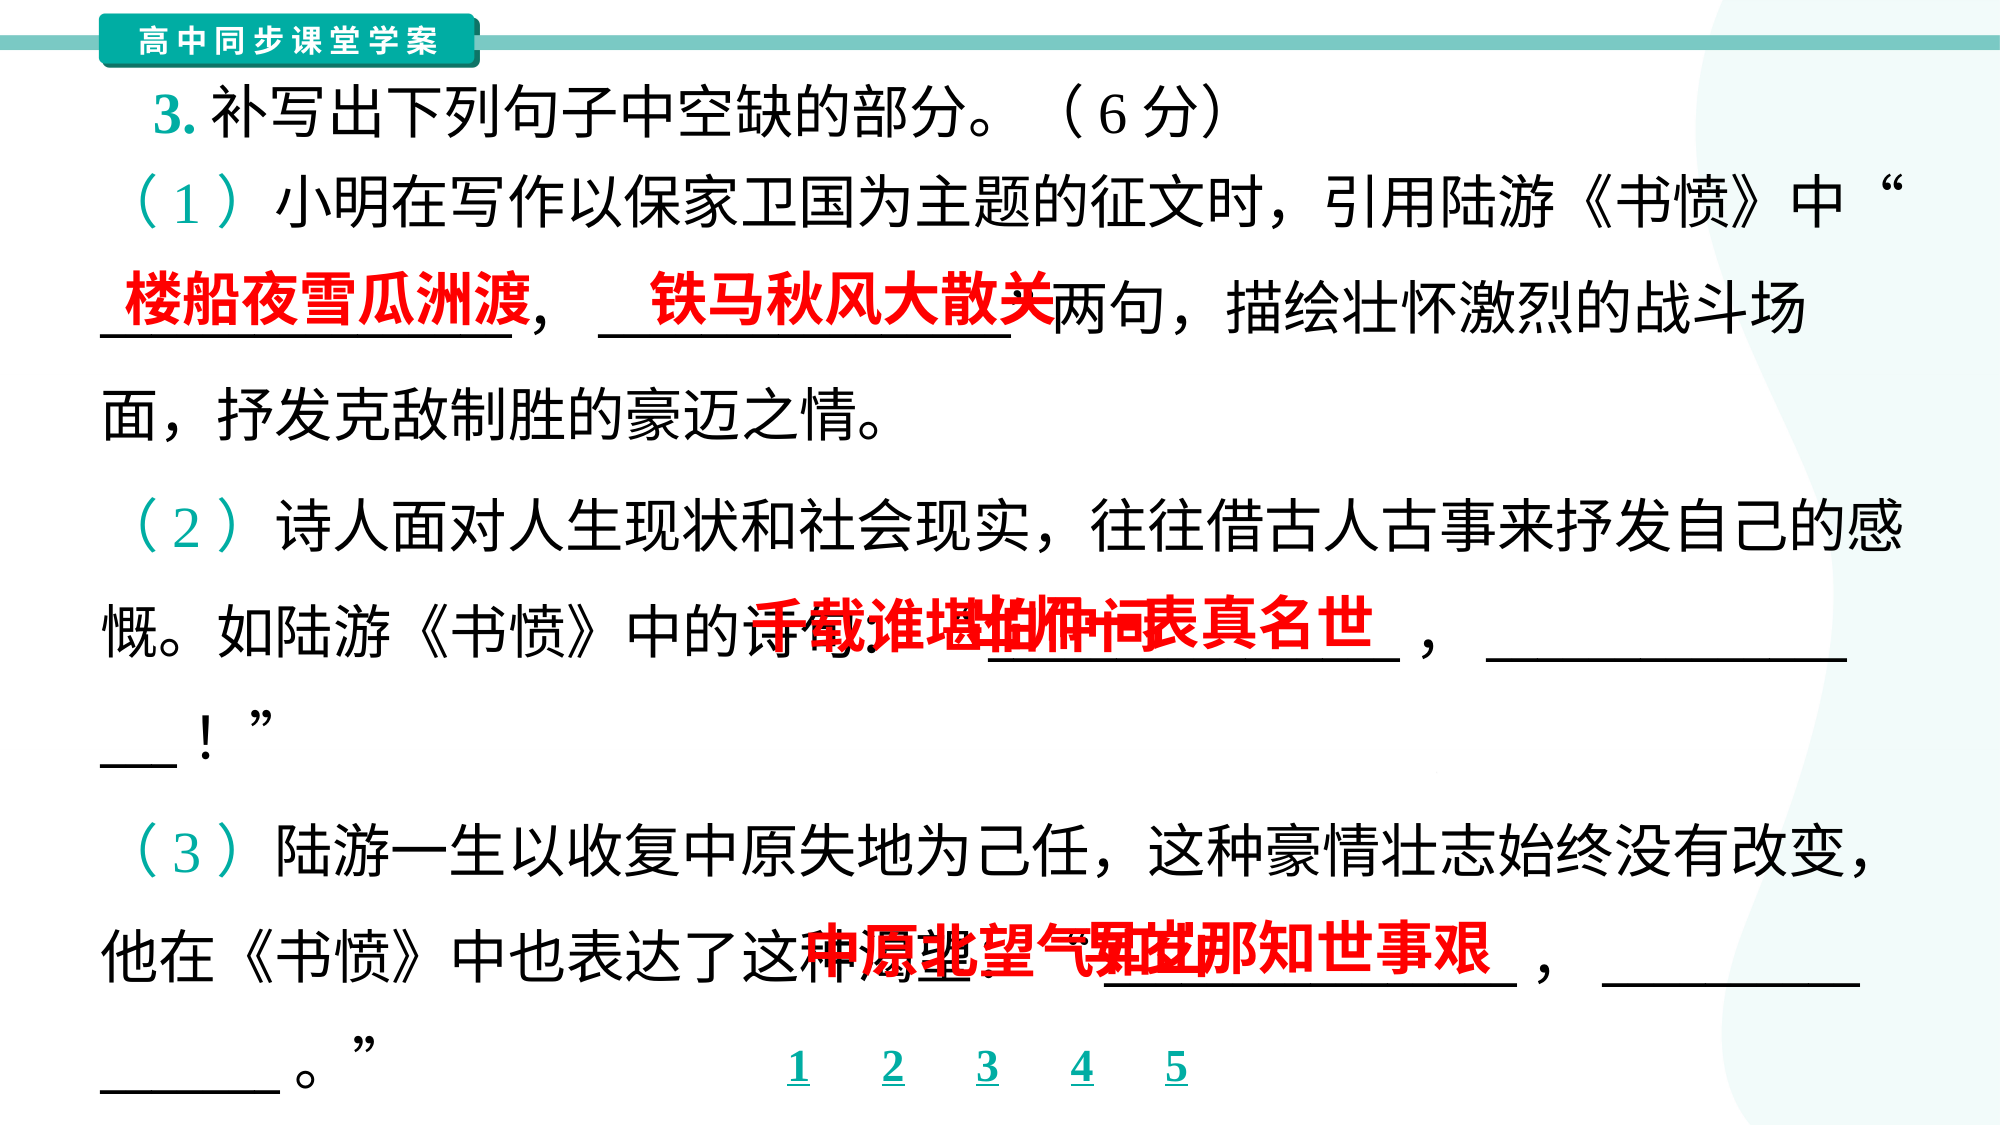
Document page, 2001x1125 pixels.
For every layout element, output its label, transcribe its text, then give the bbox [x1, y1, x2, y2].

text_box 3.补写出下列句子中空缺的部分。（6分） [153, 43, 1952, 146]
text_box （1）小明在写作以保家卫国为主题的征文时，引用陆游《书愤》中“ ________________，________________”两句，描绘壮怀激烈的战斗场 面，抒发克敌制胜的豪迈之情。 [100, 128, 1899, 448]
picture [0, 0, 2000, 1125]
text_box （3）陆游一生以收复中原失地为己任，这种豪情壮志始终没有改变， 他在《书愤》中也表达了这种渴望：“________________，__________ _______。” [100, 777, 1899, 879]
text_box （2）诗人面对人生现状和社会现实，往往借古人古事来抒发自己的感 慨。如陆游《书愤》中的诗句：“________________，______________ ___！” [100, 765, 1899, 772]
text_box 中原北望气如山 [100, 879, 1899, 1090]
text_box 楼船夜雪瓜洲渡 [102, 230, 555, 333]
text_box （2）诗人面对人生现状和社会现实，往往借古人古事来抒发自己的感 慨。如陆游《书愤》中的诗句：“________________，______________ ___！” [100, 452, 1899, 554]
text_box （3）陆游一生以收复中原失地为己任，这种豪情壮志始终没有改变， 他在《书愤》中也表达了这种渴望：“________________，__________ _______。” [100, 1090, 1899, 1097]
text_box 千载谁堪伯仲间 [100, 554, 1899, 765]
text_box 铁马秋风大散关 [627, 230, 1080, 333]
